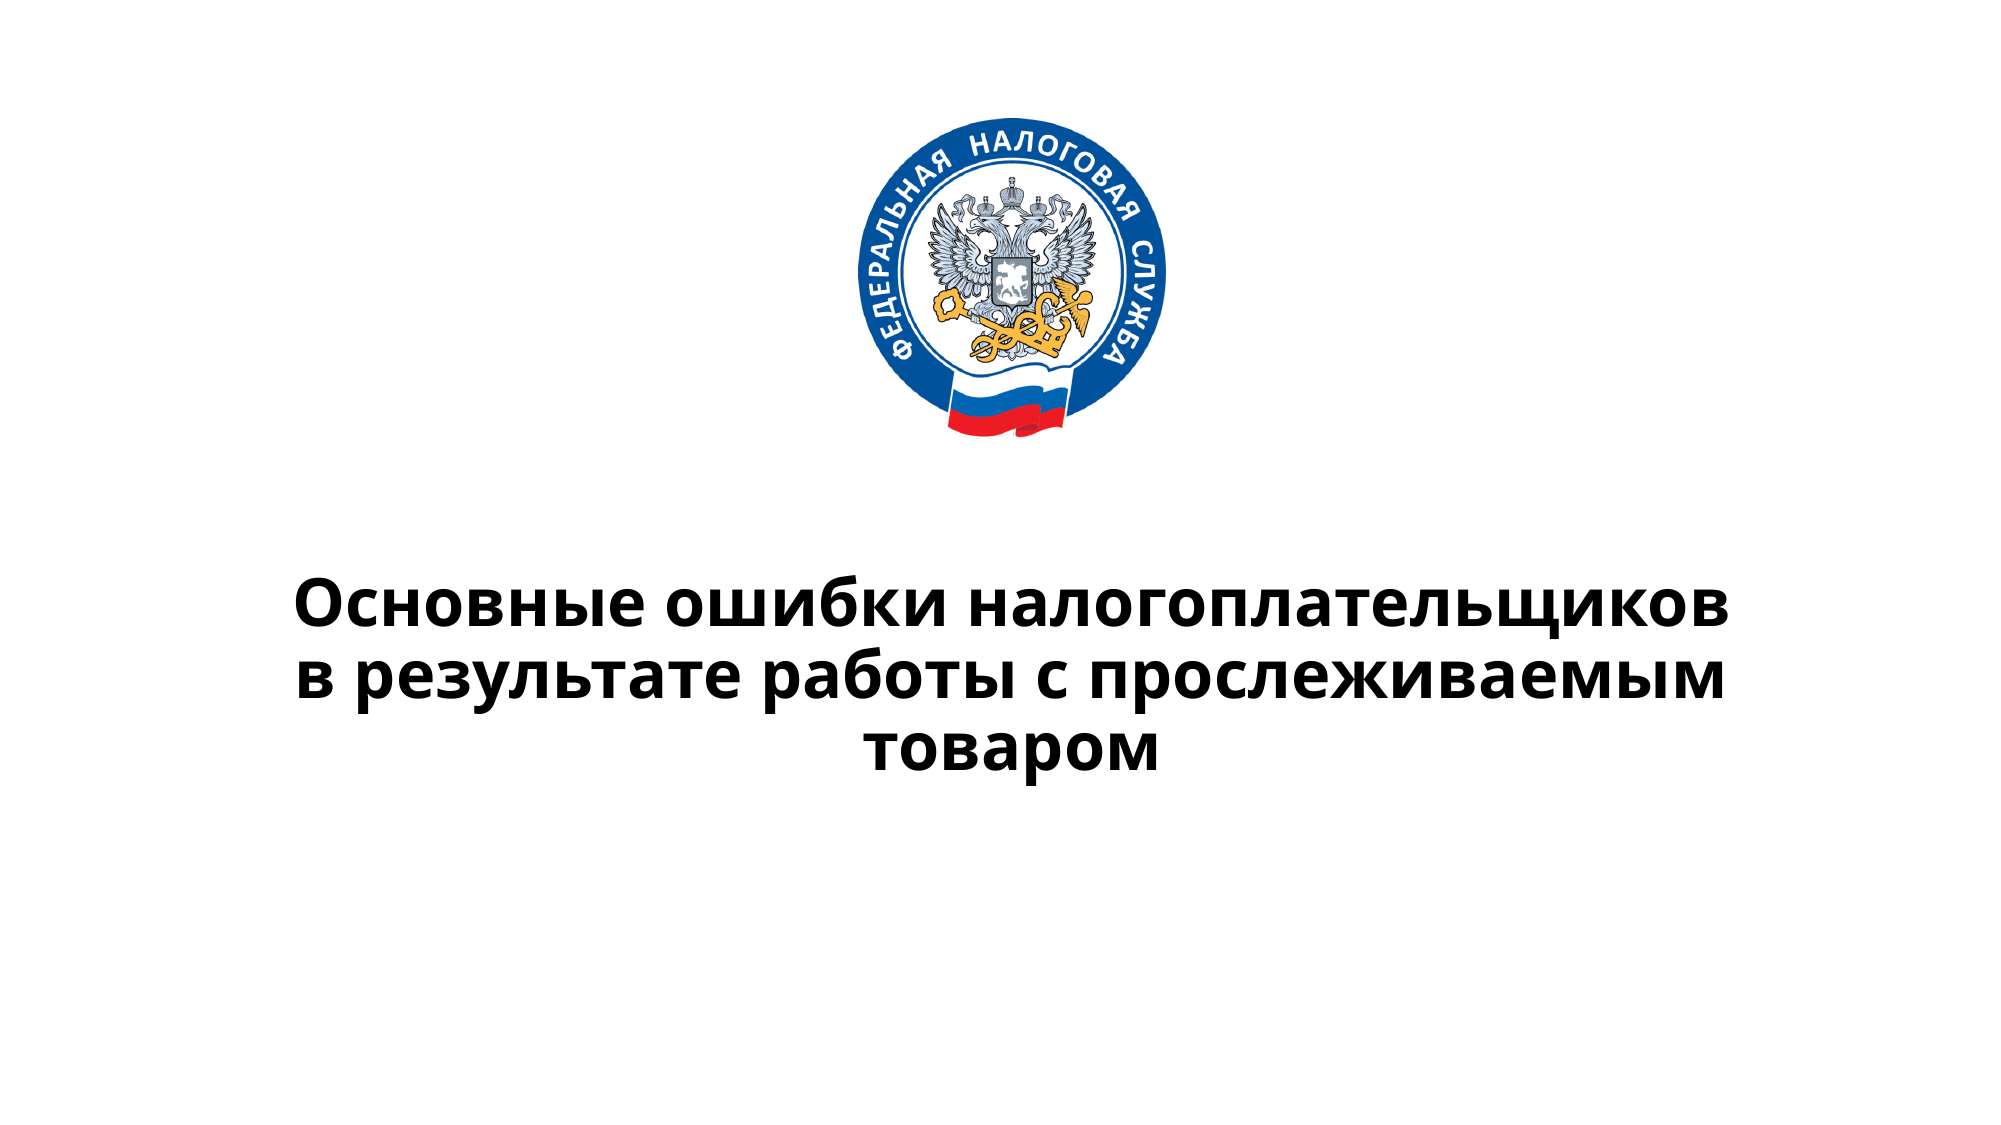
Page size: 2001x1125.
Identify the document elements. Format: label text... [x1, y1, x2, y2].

picture [858, 118, 1166, 439]
title Основные ошибки налогоплательщиков в результате работы с прослеживаемым товаром [261, 400, 1762, 793]
